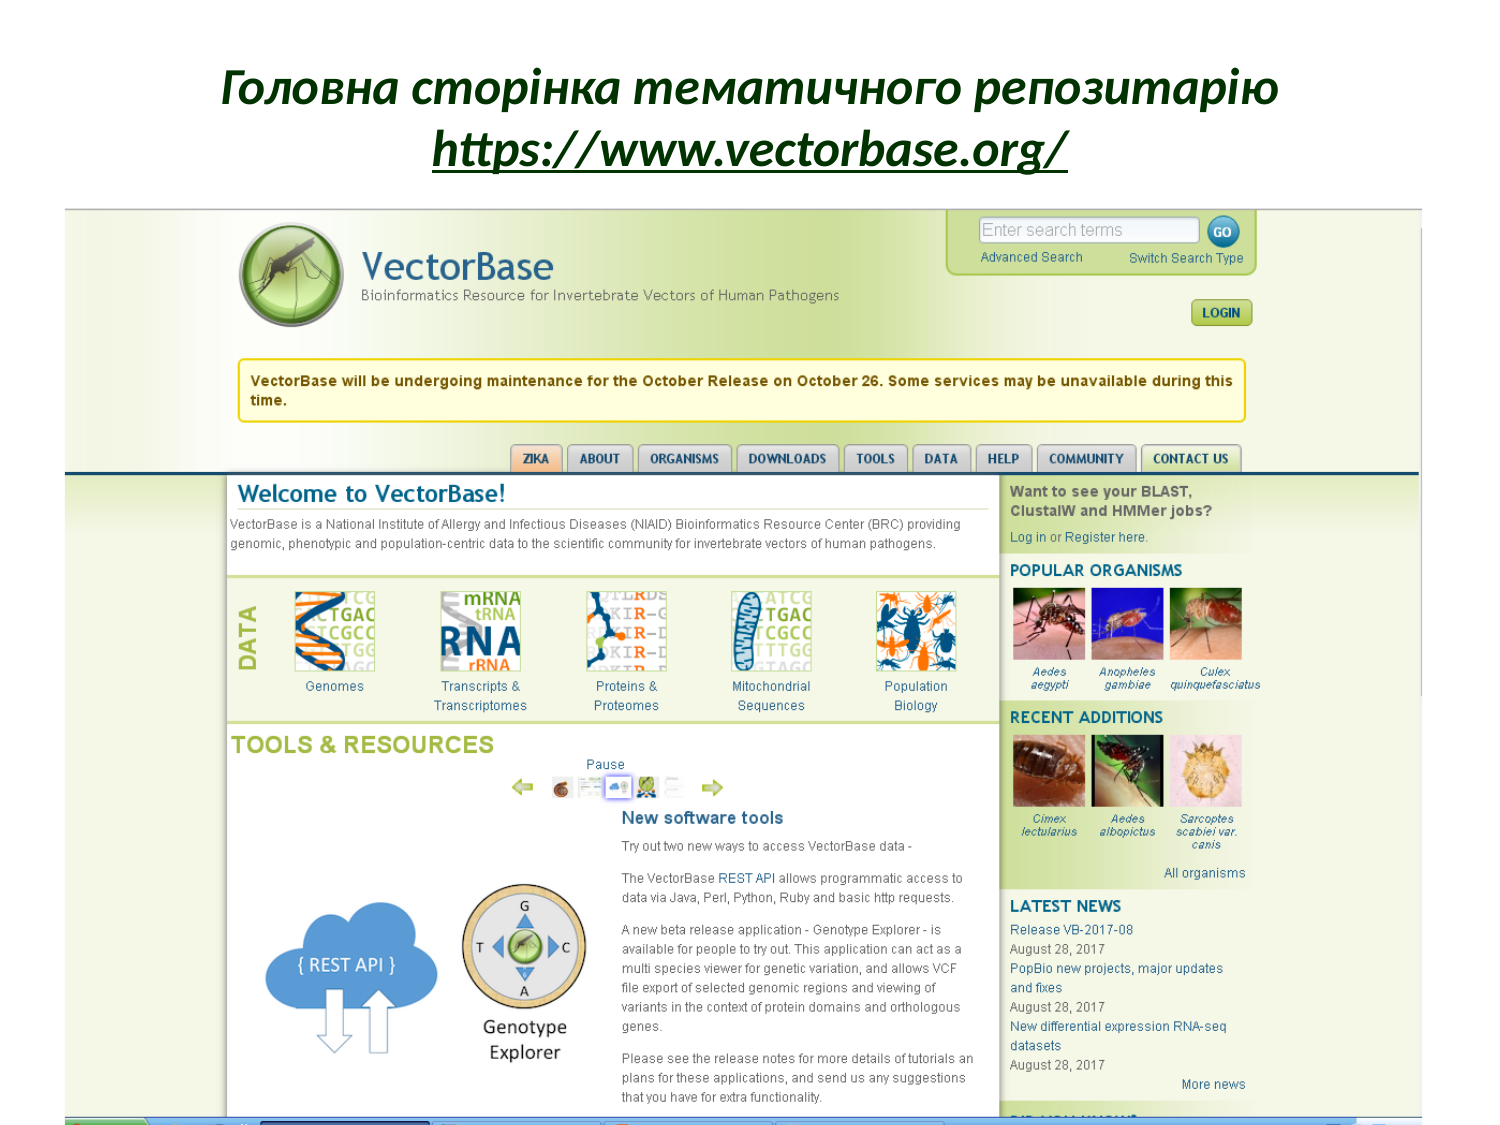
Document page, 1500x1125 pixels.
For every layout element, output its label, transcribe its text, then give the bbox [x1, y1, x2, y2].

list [64, 207, 1423, 1125]
title Головна сторінка тематичного репозитарію https://www.vectorbase.org/ [75, 45, 1425, 185]
